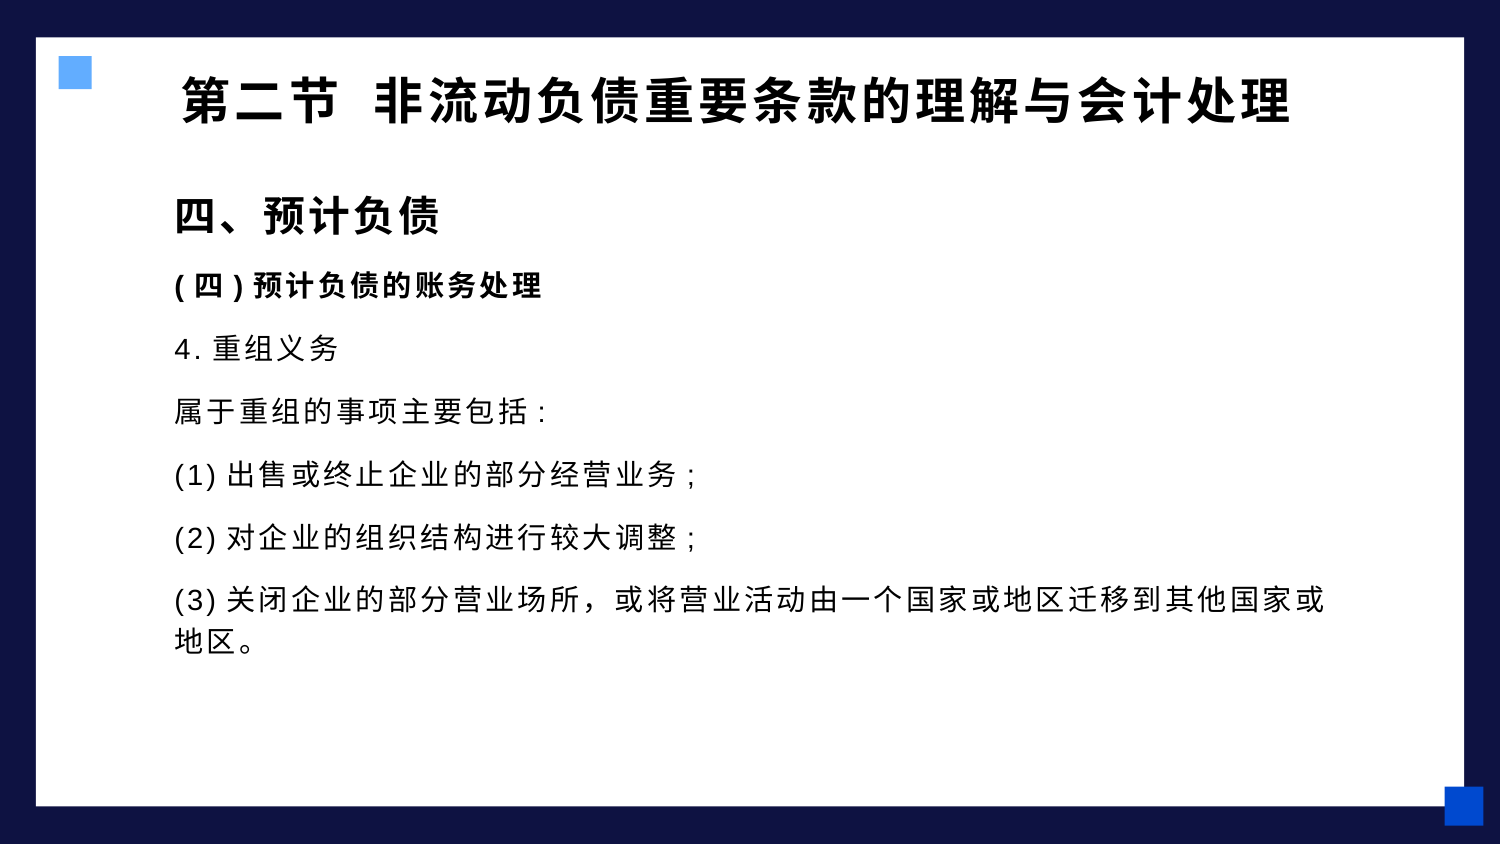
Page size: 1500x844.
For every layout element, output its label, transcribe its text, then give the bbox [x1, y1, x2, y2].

list 四、预计负债 (四)预计负债的账务处理 4.重组义务 属于重组的事项主要包括: (1)出售或终止企业的部分经营业务; (2)对企业的组织结构进行较大调整; (3)关闭企业的部分营业场所，或将营业活动由一个国家或地区迁移到其他国家或地区。 [157, 179, 1343, 604]
title 第二节 非流动负债重要条款的理解与会计处理 [141, 48, 1327, 138]
